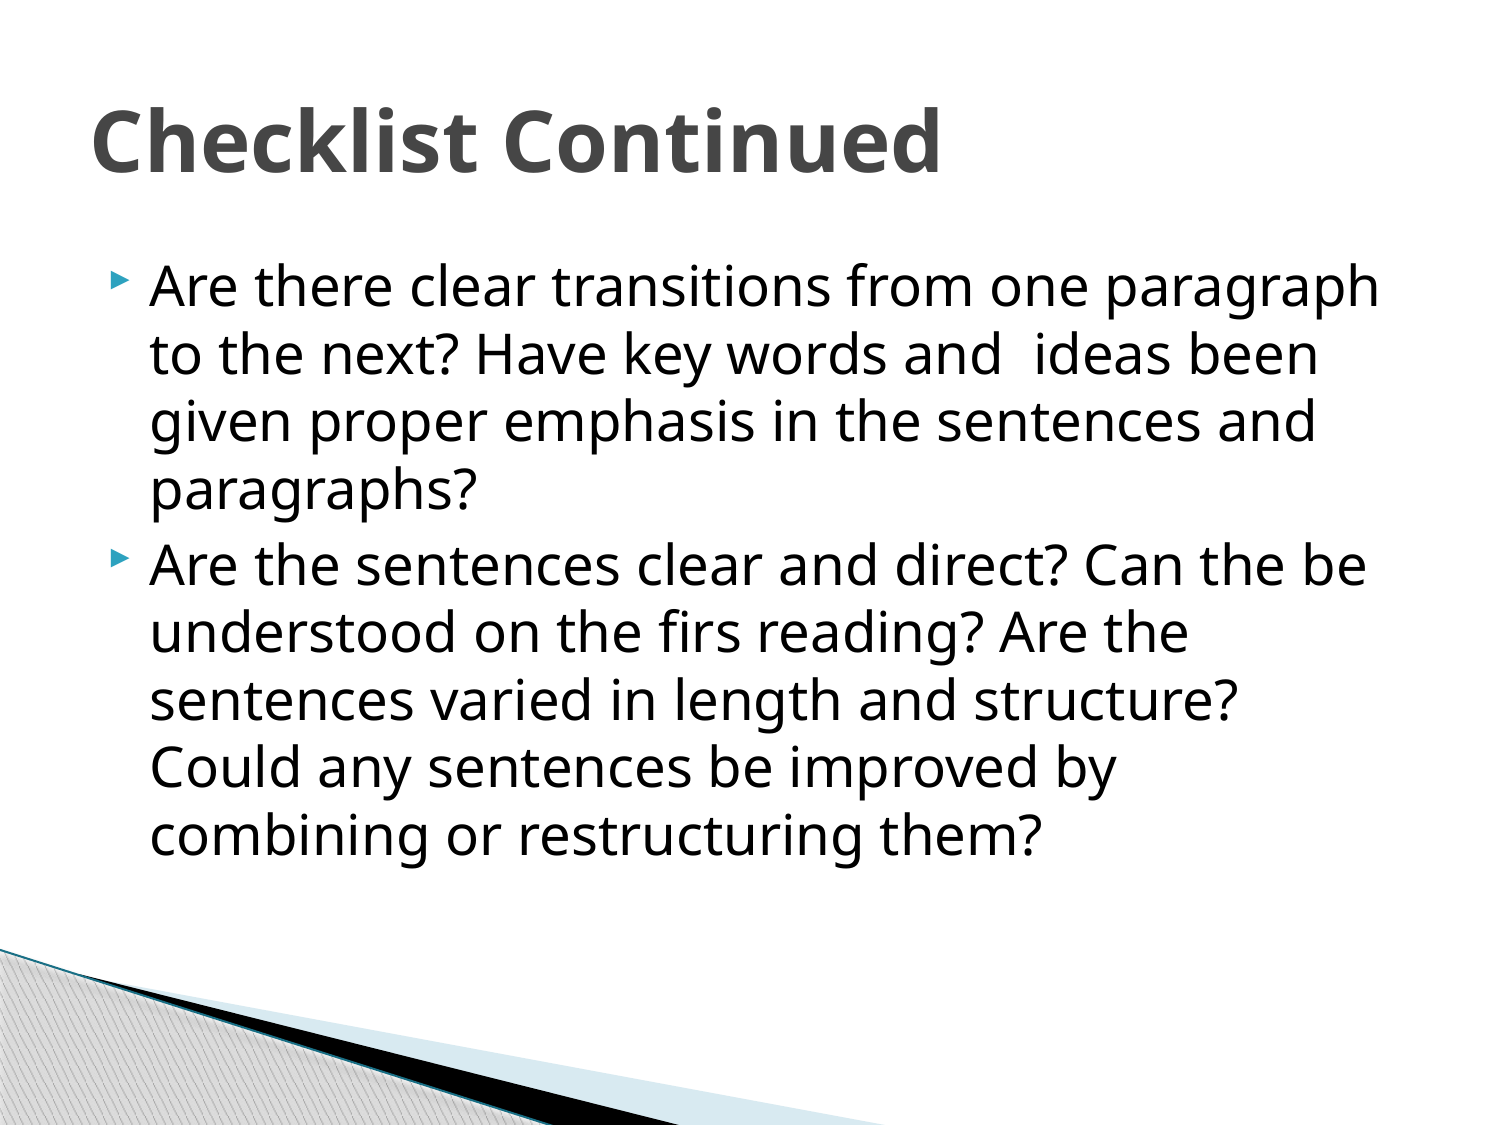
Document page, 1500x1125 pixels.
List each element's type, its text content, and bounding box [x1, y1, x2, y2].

list Are there clear transitions from one paragraph to the next? Have key words and ideas been given proper emphasis in the sentences and paragraphs? Are the sentences clear and direct? Can the be understood on the firs reading? Are the sentences varied in length and structure? Could any sentences be improved by combining or restructuring them? [75, 243, 1425, 986]
title Checklist Continued [75, 45, 1425, 233]
